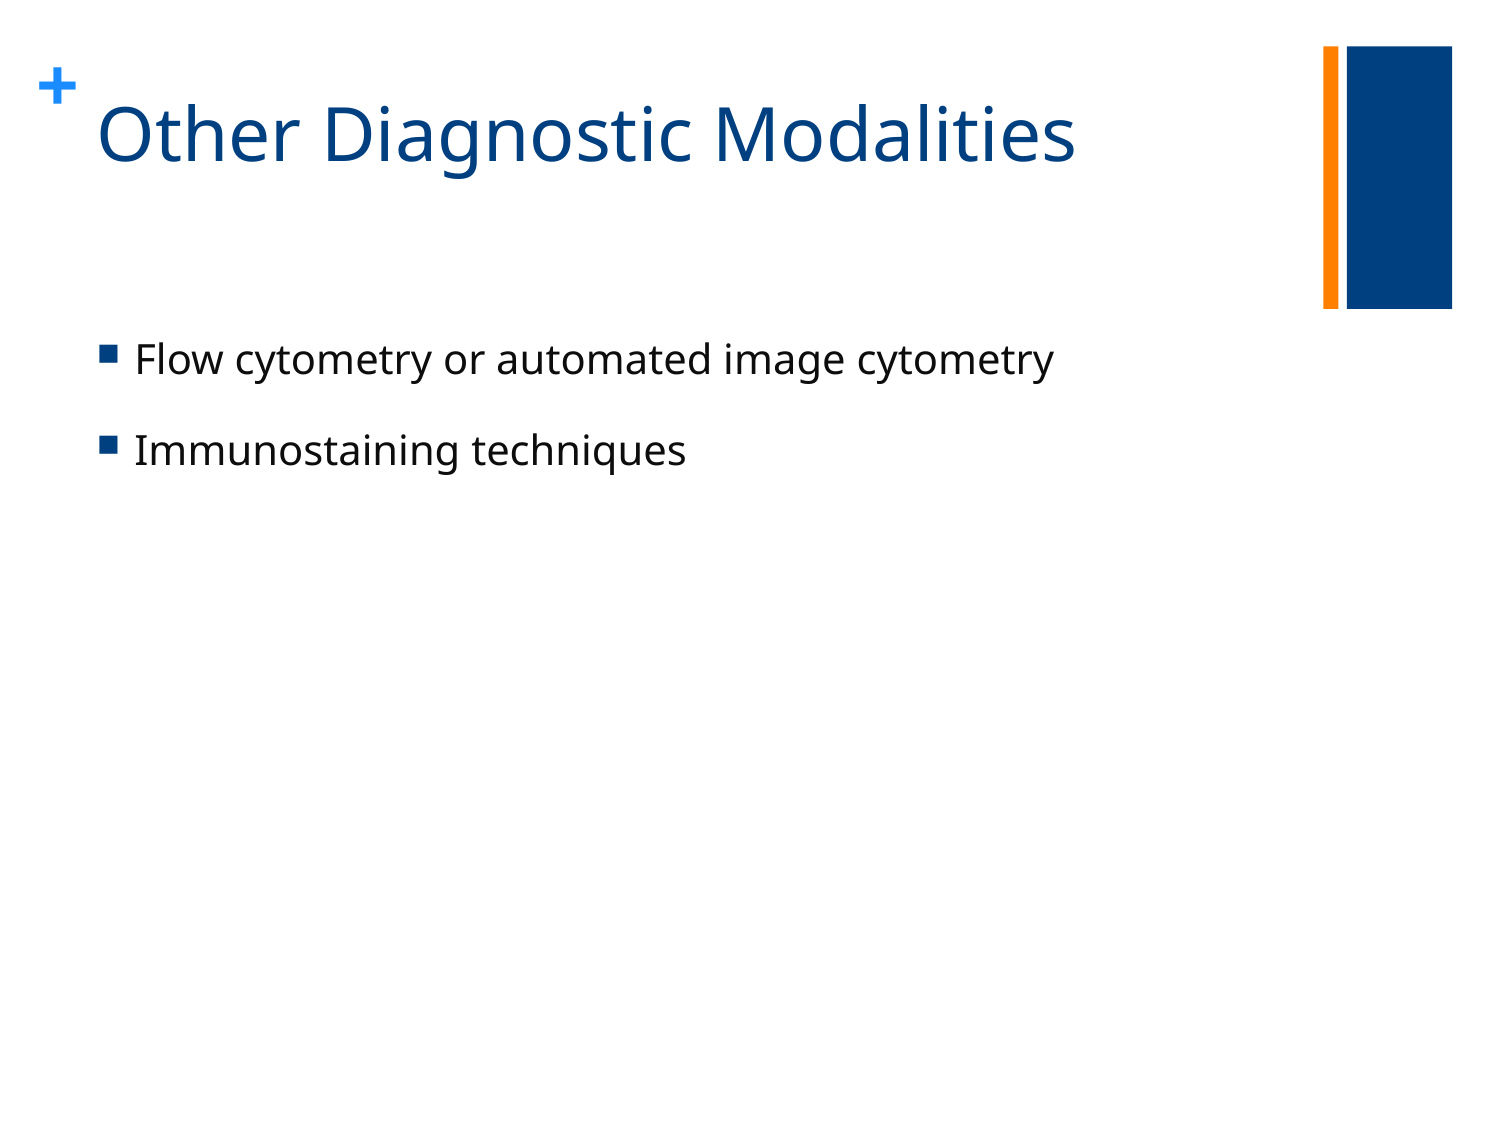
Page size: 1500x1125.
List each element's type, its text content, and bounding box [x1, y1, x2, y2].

title Other Diagnostic Modalities [81, 79, 1322, 263]
list Flow cytometry or automated image cytometry Immunostaining techniques [81, 324, 1322, 1005]
